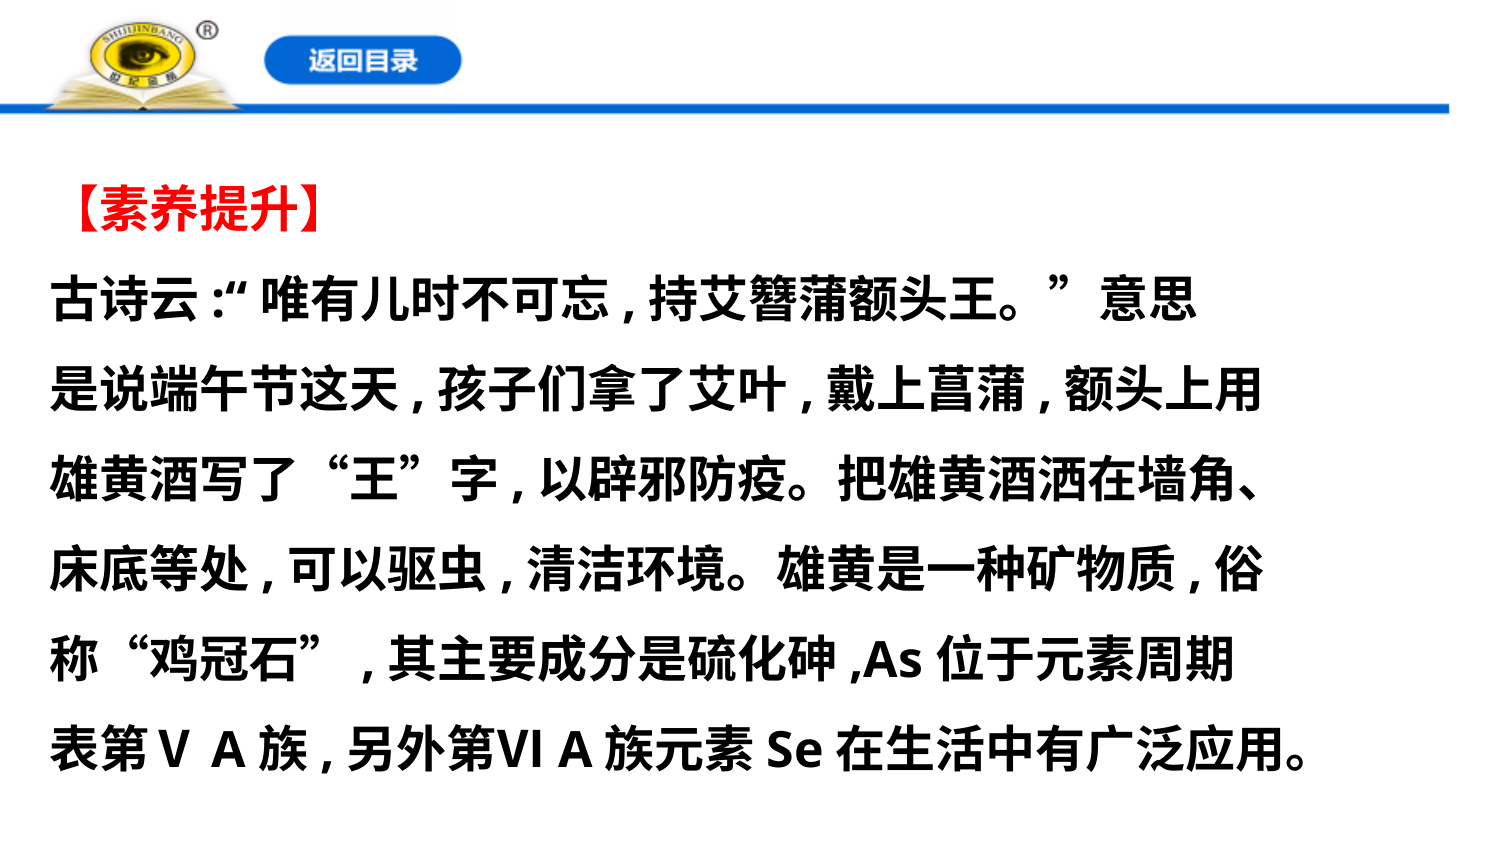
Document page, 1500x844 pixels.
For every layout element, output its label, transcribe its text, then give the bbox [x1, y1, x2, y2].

picture [0, 0, 1500, 844]
text_box 【素养提升】 古诗云:“唯有儿时不可忘,持艾簪蒲额头王。”意思 是说端午节这天,孩子们拿了艾叶,戴上菖蒲,额头上用 雄黄酒写了“王”字,以辟邪防疫。把雄黄酒洒在墙角、 床底等处,可以驱虫,清洁环境。雄黄是一种矿物质,俗 称“鸡冠石”,其主要成分是硫化砷,As位于元素周期 表第ⅤA族,另外第ⅥA族元素Se在生活中有广泛应用。 [34, 140, 1500, 786]
